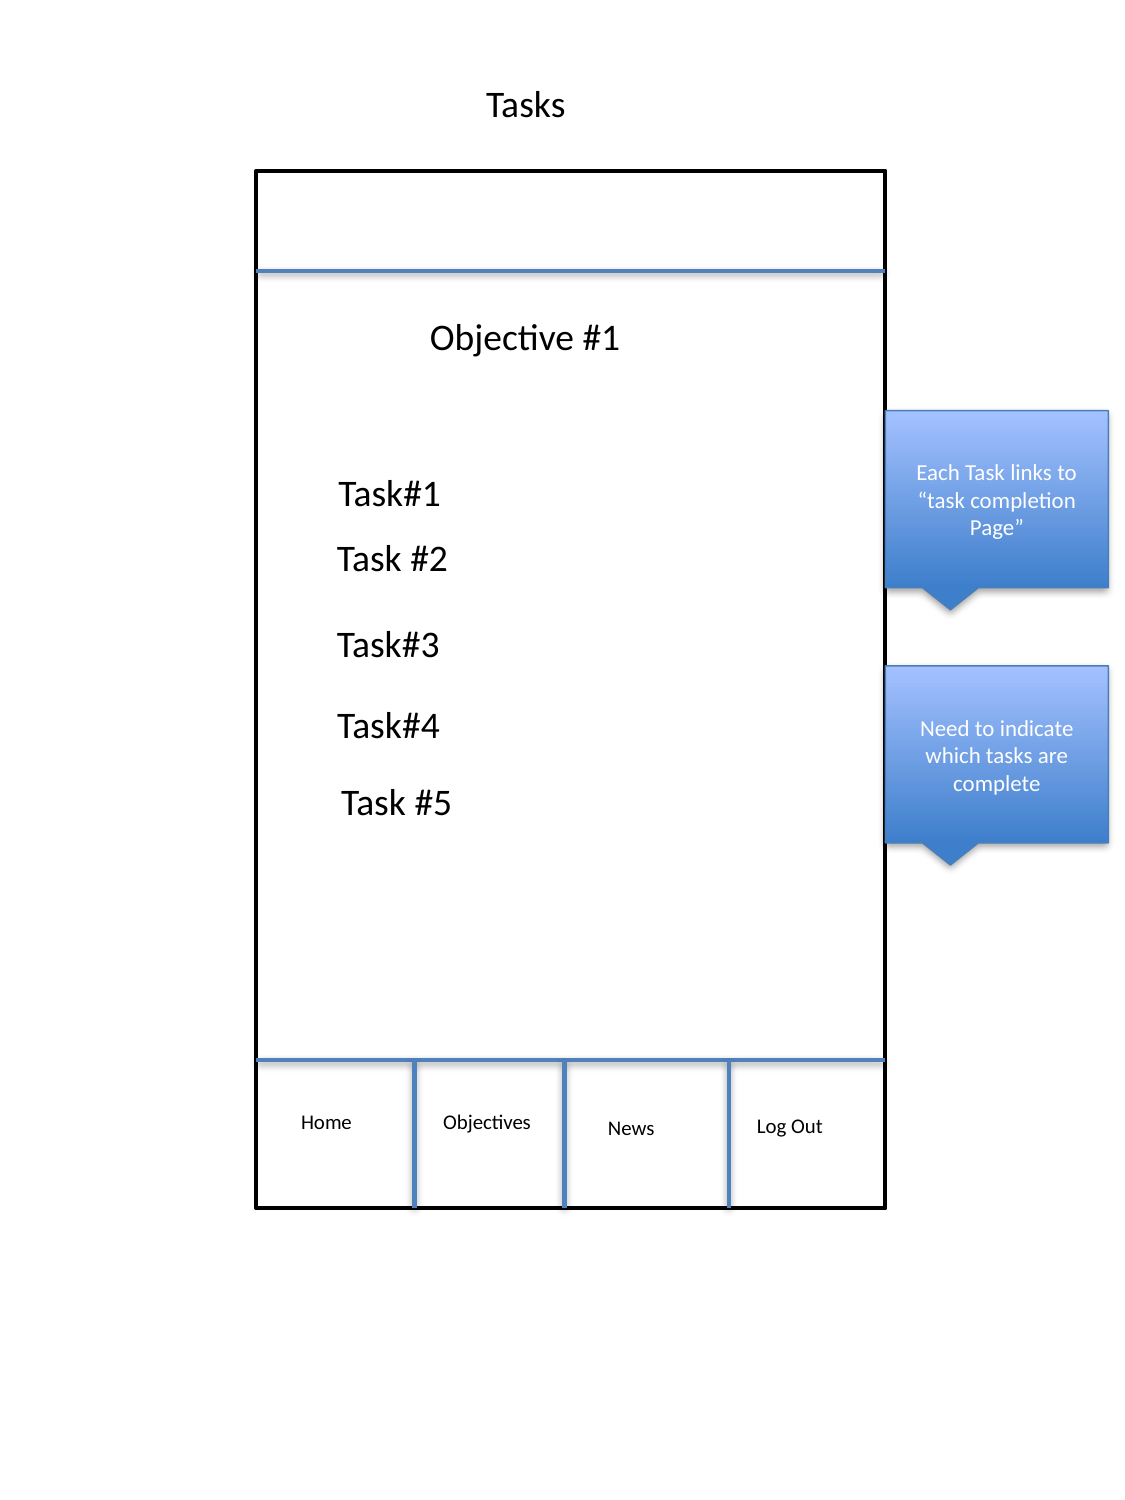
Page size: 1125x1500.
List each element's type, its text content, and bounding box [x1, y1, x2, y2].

text_box Tasks [471, 72, 581, 133]
text_box [736, 1069, 887, 1210]
text_box Task#1 [323, 461, 456, 521]
text_box [254, 279, 887, 1058]
text_box [421, 1071, 558, 1210]
text_box Log Out [742, 1104, 838, 1145]
text_box Objectives [428, 1100, 546, 1141]
text_box [254, 169, 887, 269]
text_box News [593, 1107, 670, 1148]
text_box [571, 1071, 722, 1210]
text_box Task #2 [322, 527, 464, 587]
text_box Objective #1 [415, 305, 636, 365]
text_box Each Task links to “task completion Page” [884, 409, 1110, 611]
text_box Home [286, 1100, 367, 1141]
text_box [254, 1069, 408, 1210]
text_box Need to indicate which tasks are complete [884, 665, 1110, 866]
text_box Task#3 [322, 612, 455, 673]
text_box Task#4 [322, 693, 455, 754]
text_box Task #5 [326, 770, 468, 875]
